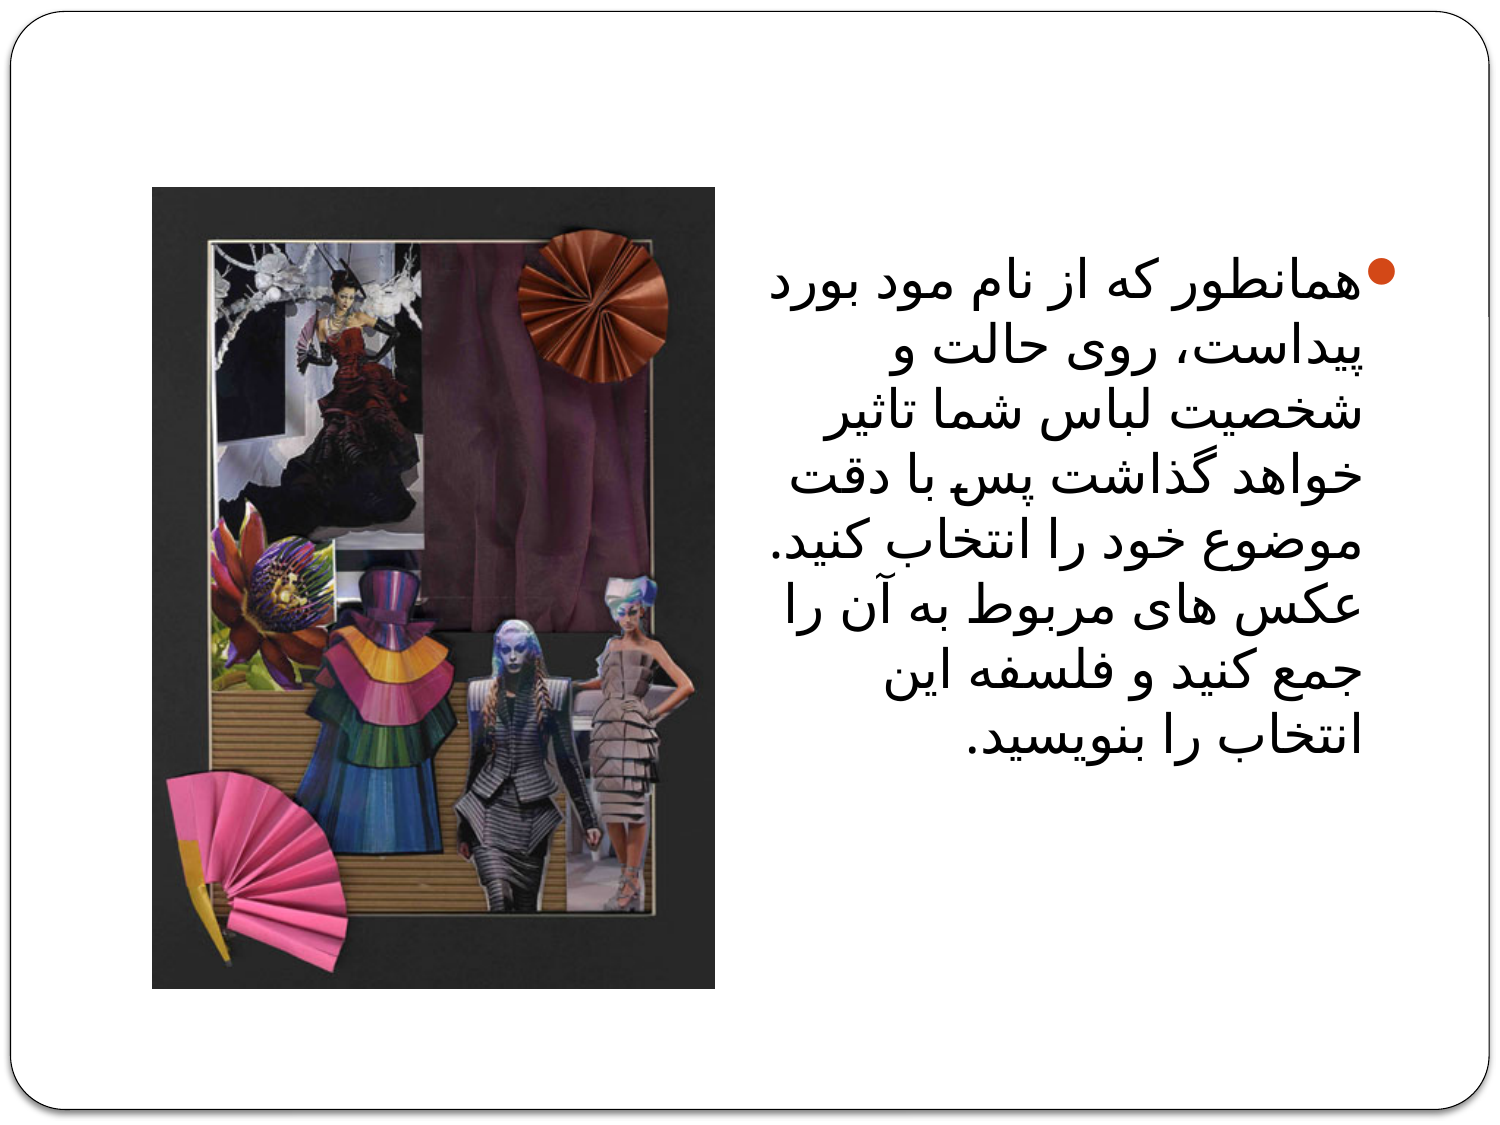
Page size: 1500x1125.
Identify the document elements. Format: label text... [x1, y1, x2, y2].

list همانطور که از نام مود بورد پیداست، روی حالت و شخصیت لباس شما تاثیر خواهد گذاشت پس با دقت موضوع خود را انتخاب کنید. عکس های مربوط به آن را جمع کنید و فلسفه این انتخاب را بنویسید. [726, 237, 1425, 988]
picture [152, 187, 716, 989]
